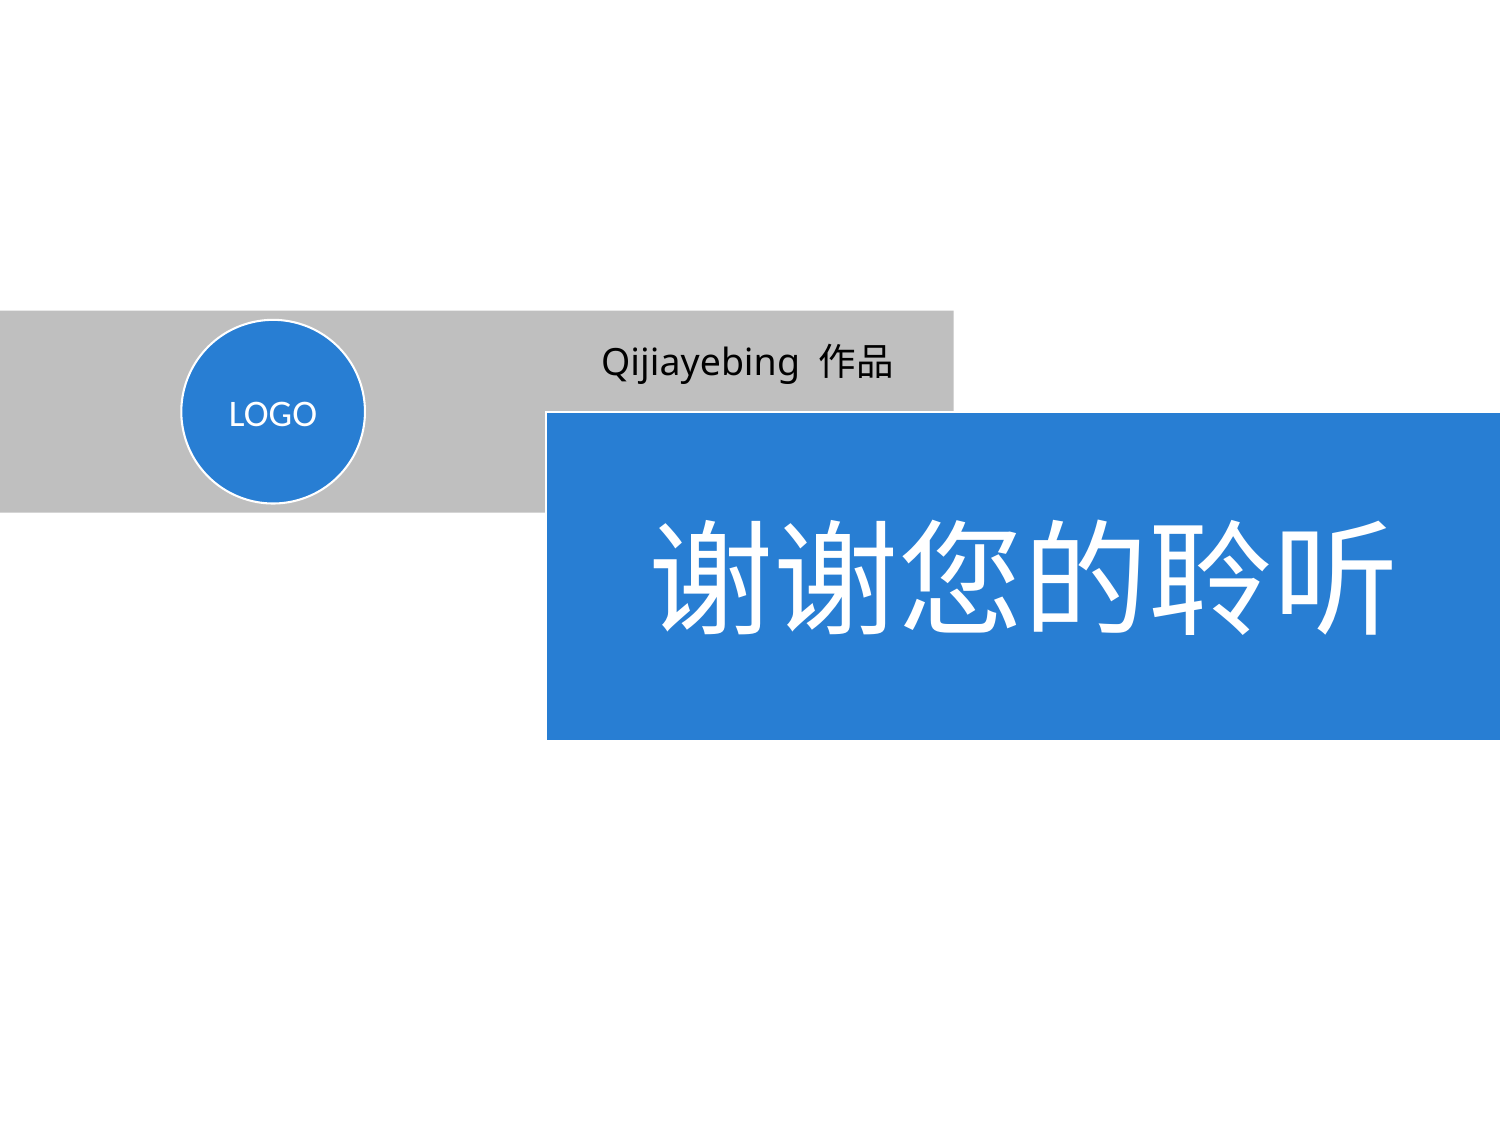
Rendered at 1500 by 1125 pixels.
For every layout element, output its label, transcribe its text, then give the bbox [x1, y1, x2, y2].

text_box LOGO [180, 318, 366, 505]
text_box [545, 411, 1500, 742]
text_box Qijiayebing 作品 [524, 330, 971, 391]
text_box 谢谢您的聆听 [613, 492, 1433, 658]
text_box [0, 310, 955, 514]
